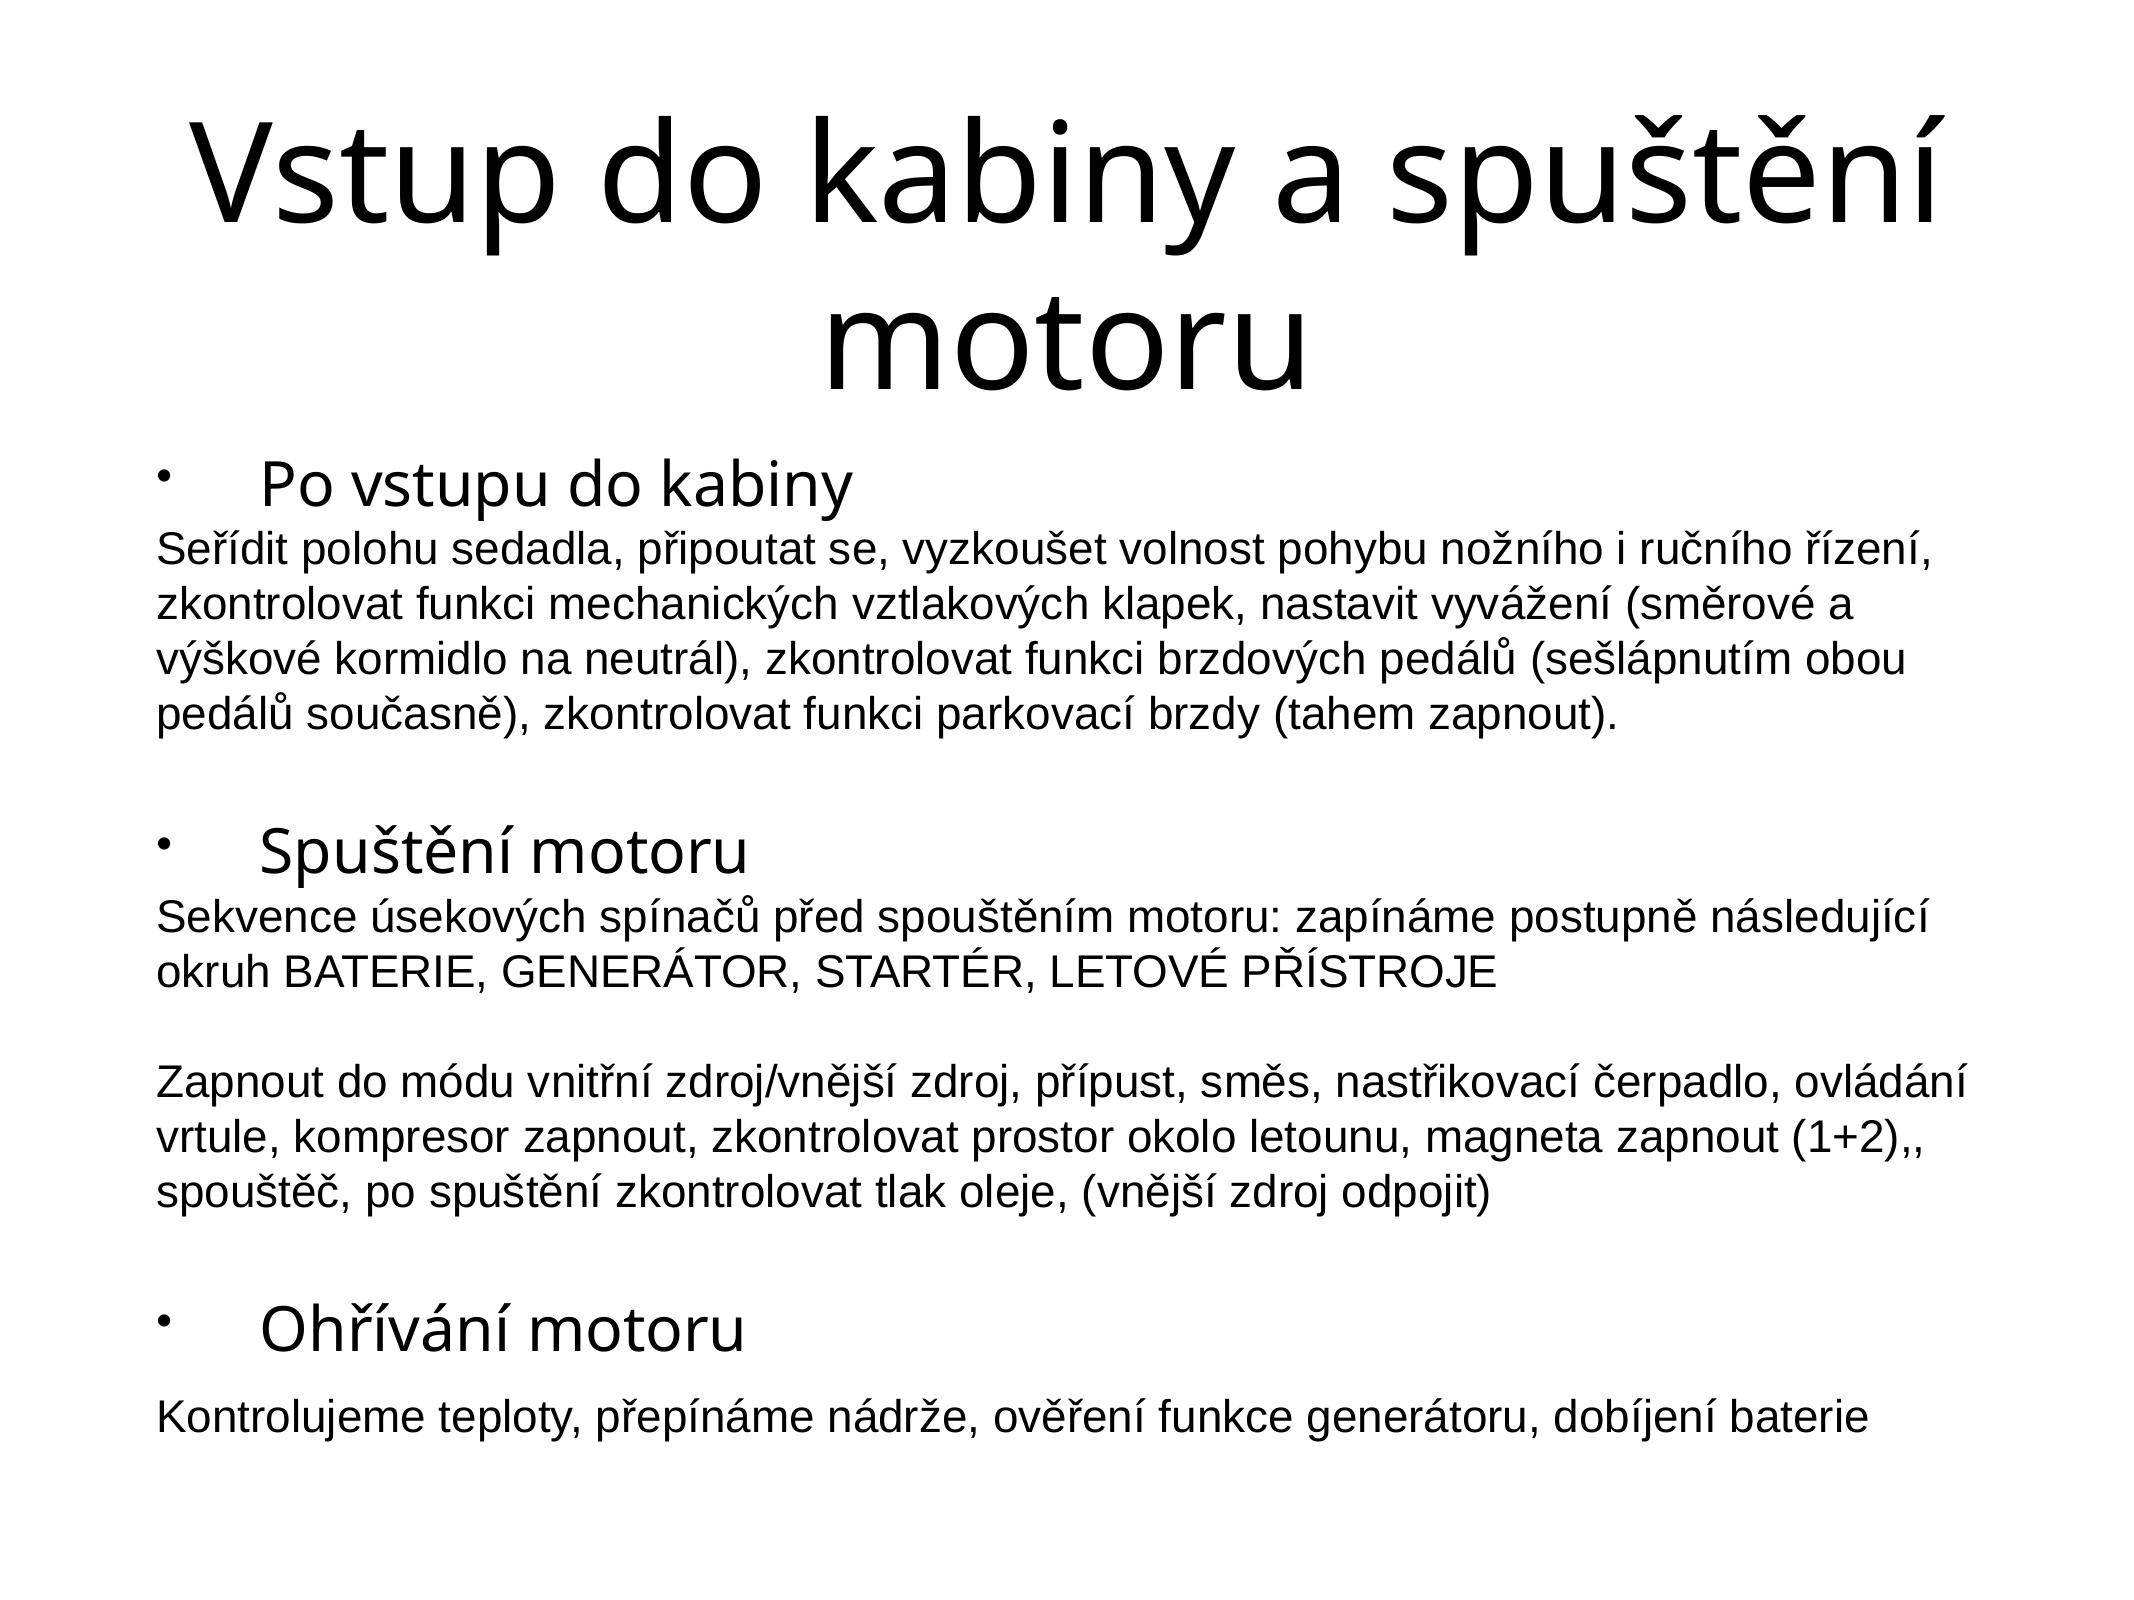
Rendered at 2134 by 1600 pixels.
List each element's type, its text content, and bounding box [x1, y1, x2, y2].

list Po vstupu do kabiny Seřídit polohu sedadla, připoutat se, vyzkoušet volnost pohybu nožního i ručního řízení, zkontrolovat funkci mechanických vztlakových klapek, nastavit vyvážení (směrové a výškové kormidlo na neutrál), zkontrolovat funkci brzdových pedálů (sešlápnutím obou pedálů současně), zkontrolovat funkci parkovací brzdy (tahem zapnout). Spuštění motoru Sekvence úsekových spínačů před spouštěním motoru: zapínáme postupně následující okruh BATERIE, GENERÁTOR, STARTÉR, LETOVÉ PŘÍSTROJE Zapnout do módu vnitřní zdroj/vnější zdroj, přípust, směs, nastřikovací čerpadlo, ovládání vrtule, kompresor zapnout, zkontrolovat prostor okolo letounu, magneta zapnout (1+2),, spouštěč, po spuštění zkontrolovat tlak oleje, (vnější zdroj odpojit) Ohřívání motoru Kontrolujeme teploty, přepínáme nádrže, ověření funkce generátoru, dobíjení baterie [155, 426, 1978, 1459]
title Vstup do kabiny a spuštění motoru [155, 72, 1978, 426]
